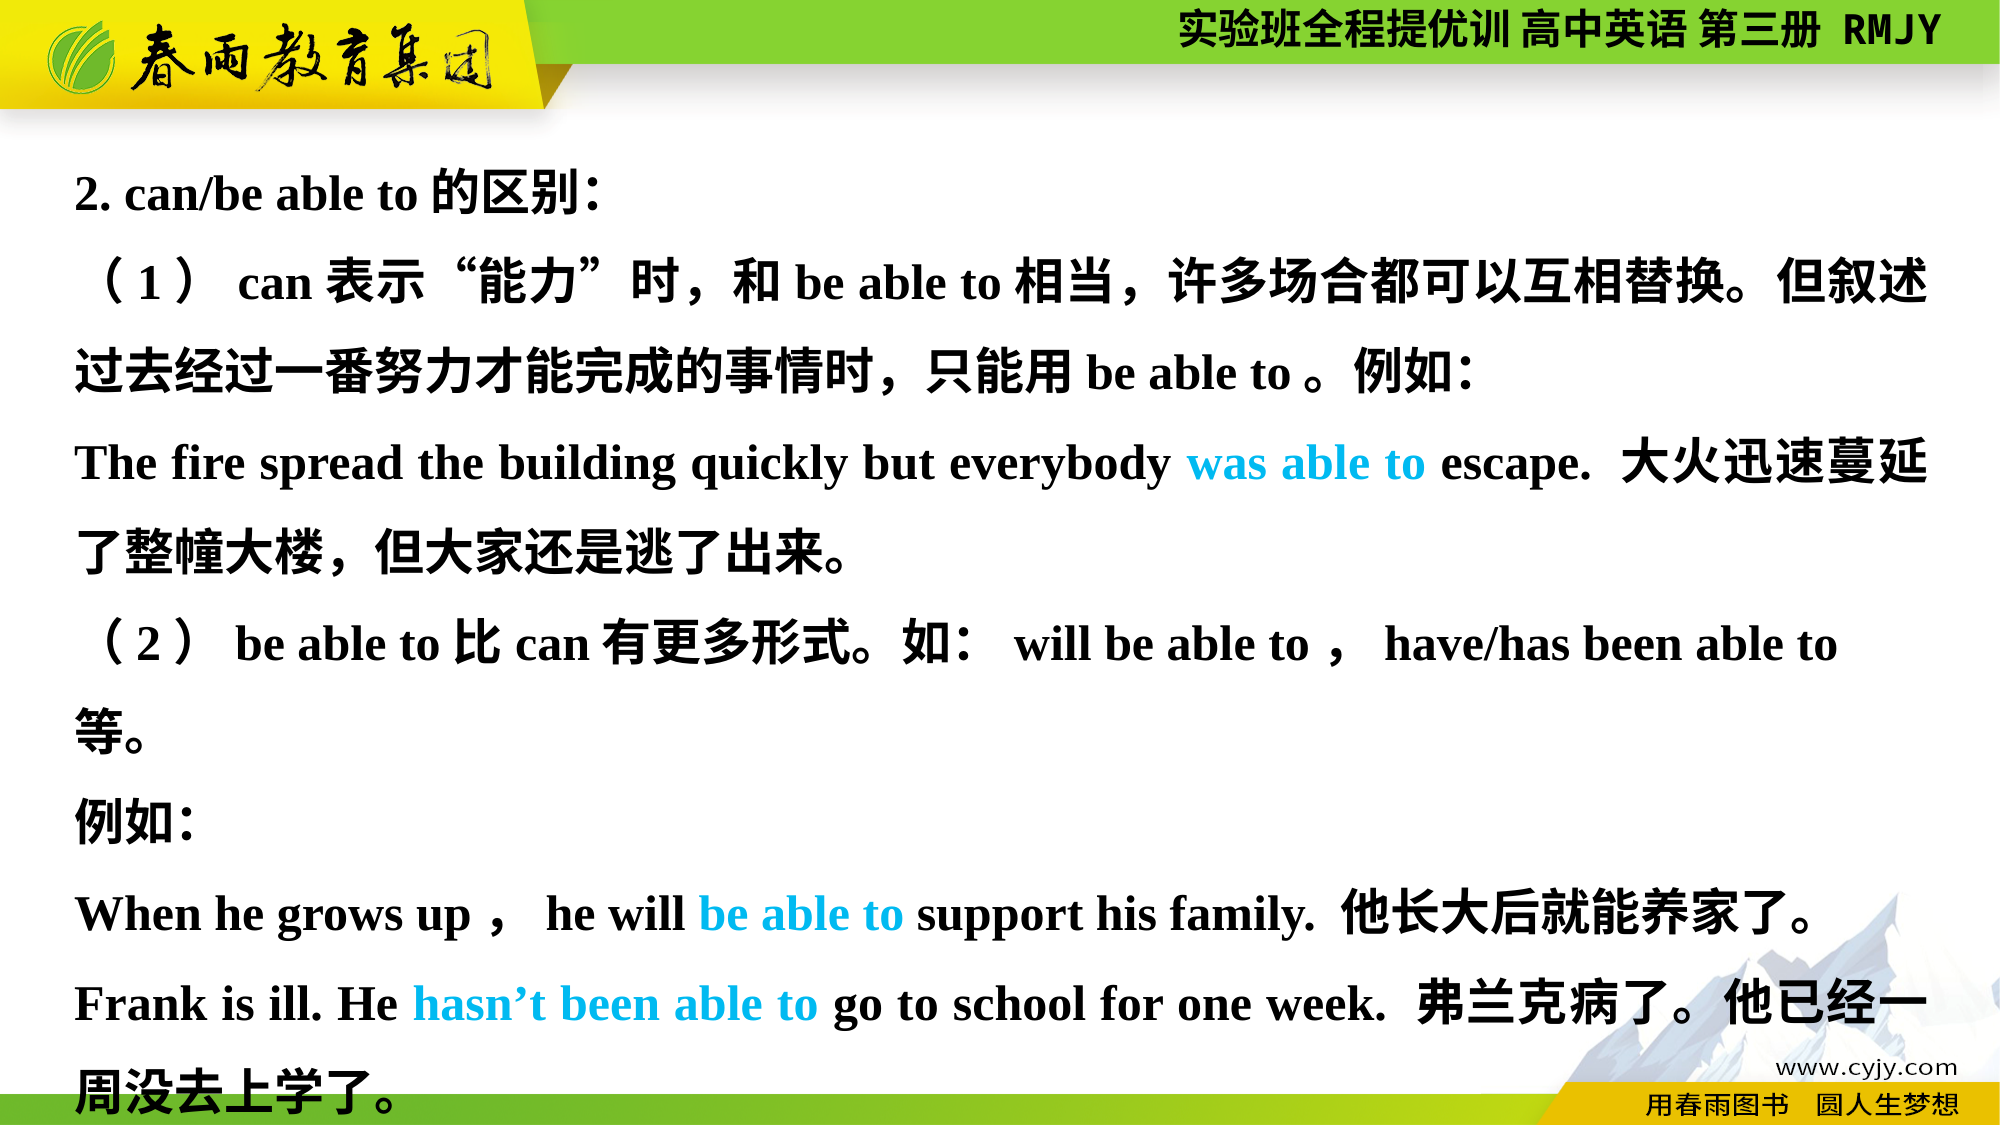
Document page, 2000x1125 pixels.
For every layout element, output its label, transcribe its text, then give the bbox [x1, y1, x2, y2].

list 2. can/be able to的区别： （1）can表示“能力”时，和be able to相当，许多场合都可以互相替换。但叙述过去经过一番努力才能完成的事情时，只能用be able to。例如： The fire spread the building quickly but everybody was able to escape. 大火迅速蔓延了整幢大楼，但大家还是逃了出来。 （2）be able to比can有更多形式。如：will be able to，have/has been able to等。 例如： When he grows up，he will be able to support his family. 他长大后就能养家了。 Frank is ill. He hasn’t been able to go to school for one week. 弗兰克病了。他已经一周没去上学了。 [59, 122, 1944, 1035]
picture [0, 0, 2000, 1125]
